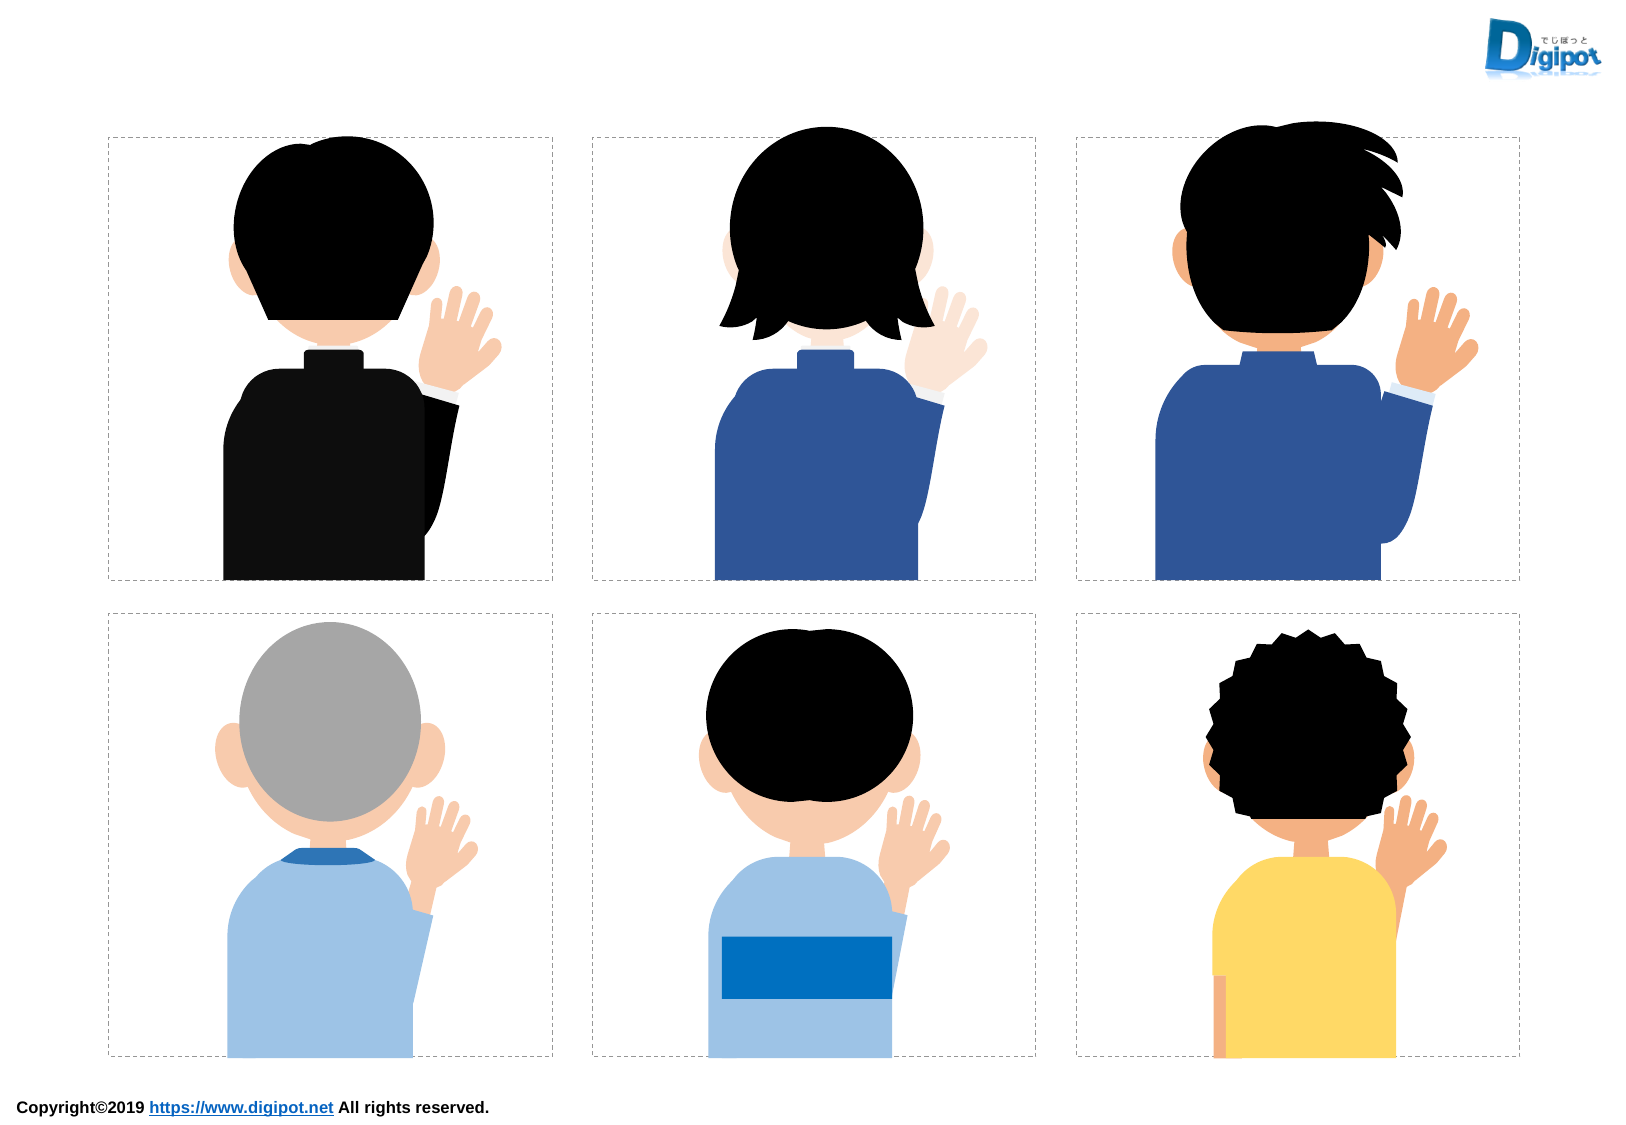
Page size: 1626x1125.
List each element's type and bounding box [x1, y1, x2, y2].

text_box [1203, 629, 1431, 1059]
text_box [1155, 121, 1451, 580]
text_box [714, 126, 963, 581]
text_box [699, 629, 932, 1059]
picture [1485, 18, 1602, 82]
text_box [223, 136, 478, 581]
text_box [215, 621, 458, 1059]
